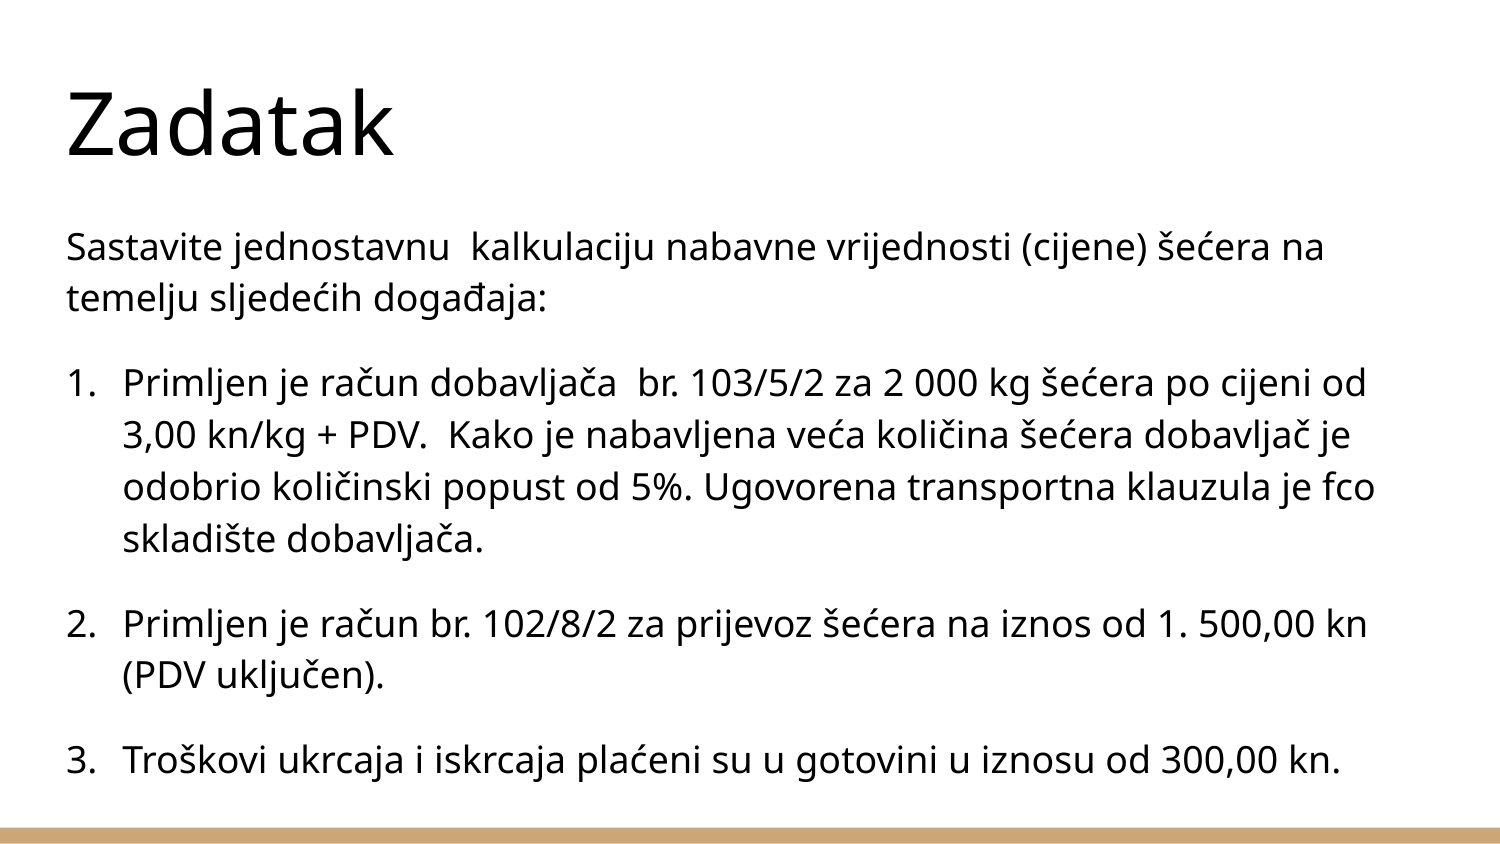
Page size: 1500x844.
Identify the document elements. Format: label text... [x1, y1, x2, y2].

title Zadatak [51, 51, 1449, 189]
list Sastavite jednostavnu kalkulaciju nabavne vrijednosti (cijene) šećera na temelju sljedećih događaja: Primljen je račun dobavljača br. 103/5/2 za 2 000 kg šećera po cijeni od 3,00 kn/kg + PDV. Kako je nabavljena veća količina šećera dobavljač je odobrio količinski popust od 5%. Ugovorena transportna klauzula je fco skladište dobavljača. Primljen je račun br. 102/8/2 za prijevoz šećera na iznos od 1. 500,00 kn (PDV uključen). Troškovi ukrcaja i iskrcaja plaćeni su u gotovini u iznosu od 300,00 kn. [51, 200, 1449, 800]
